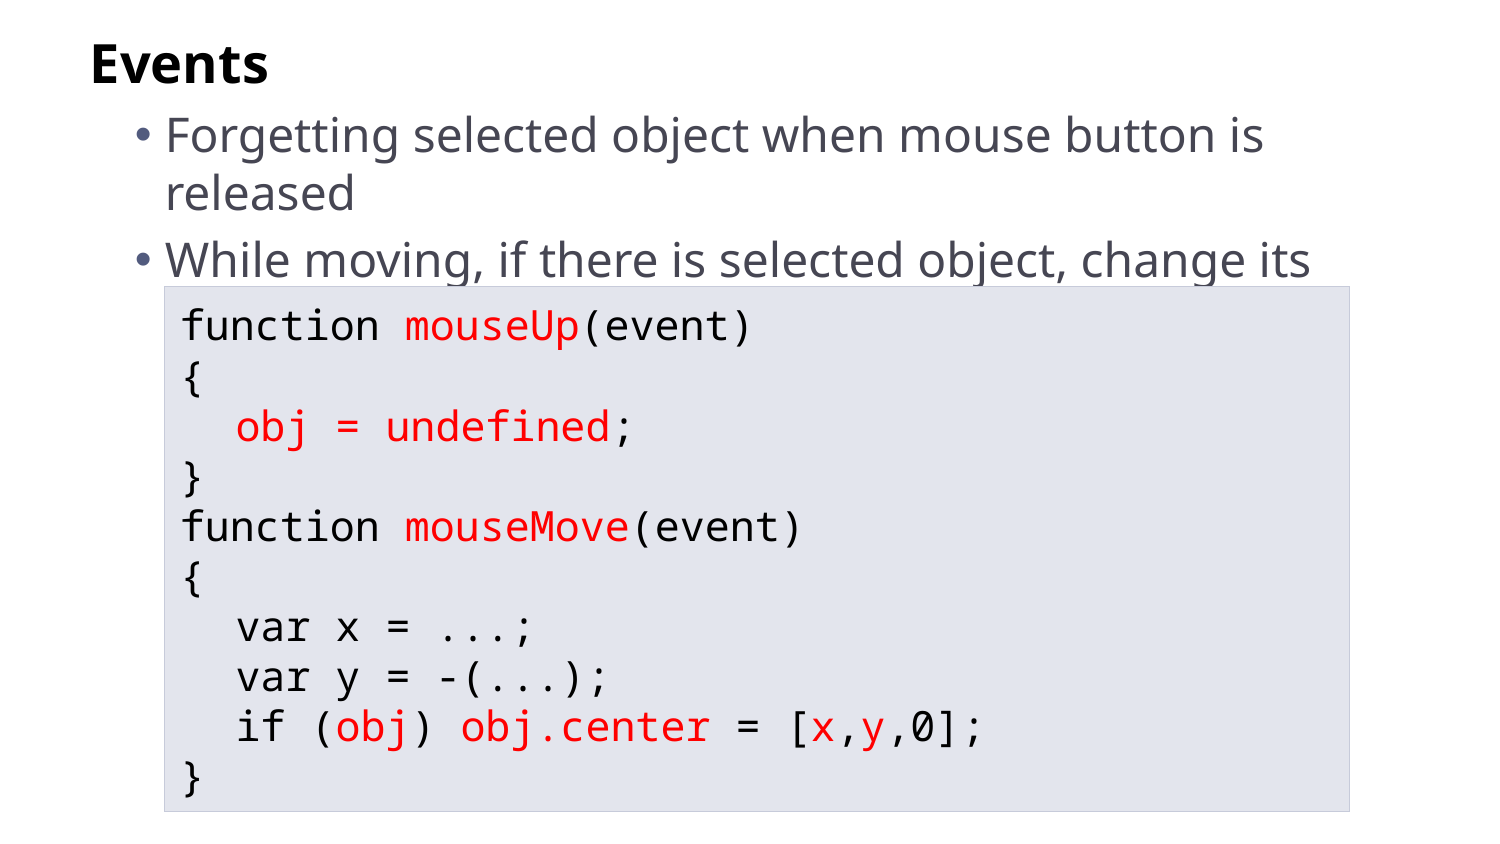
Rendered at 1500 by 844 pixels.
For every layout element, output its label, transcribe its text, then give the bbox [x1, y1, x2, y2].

list Events Forgetting selected object when mouse button is released While moving, if there is selected object, change its center [75, 21, 1475, 835]
text_box function mouseUp(event) { obj = undefined; } function mouseMove(event) { var x = ...; var y = -(...); if (obj) obj.center = [x,y,0]; } [164, 286, 1350, 812]
